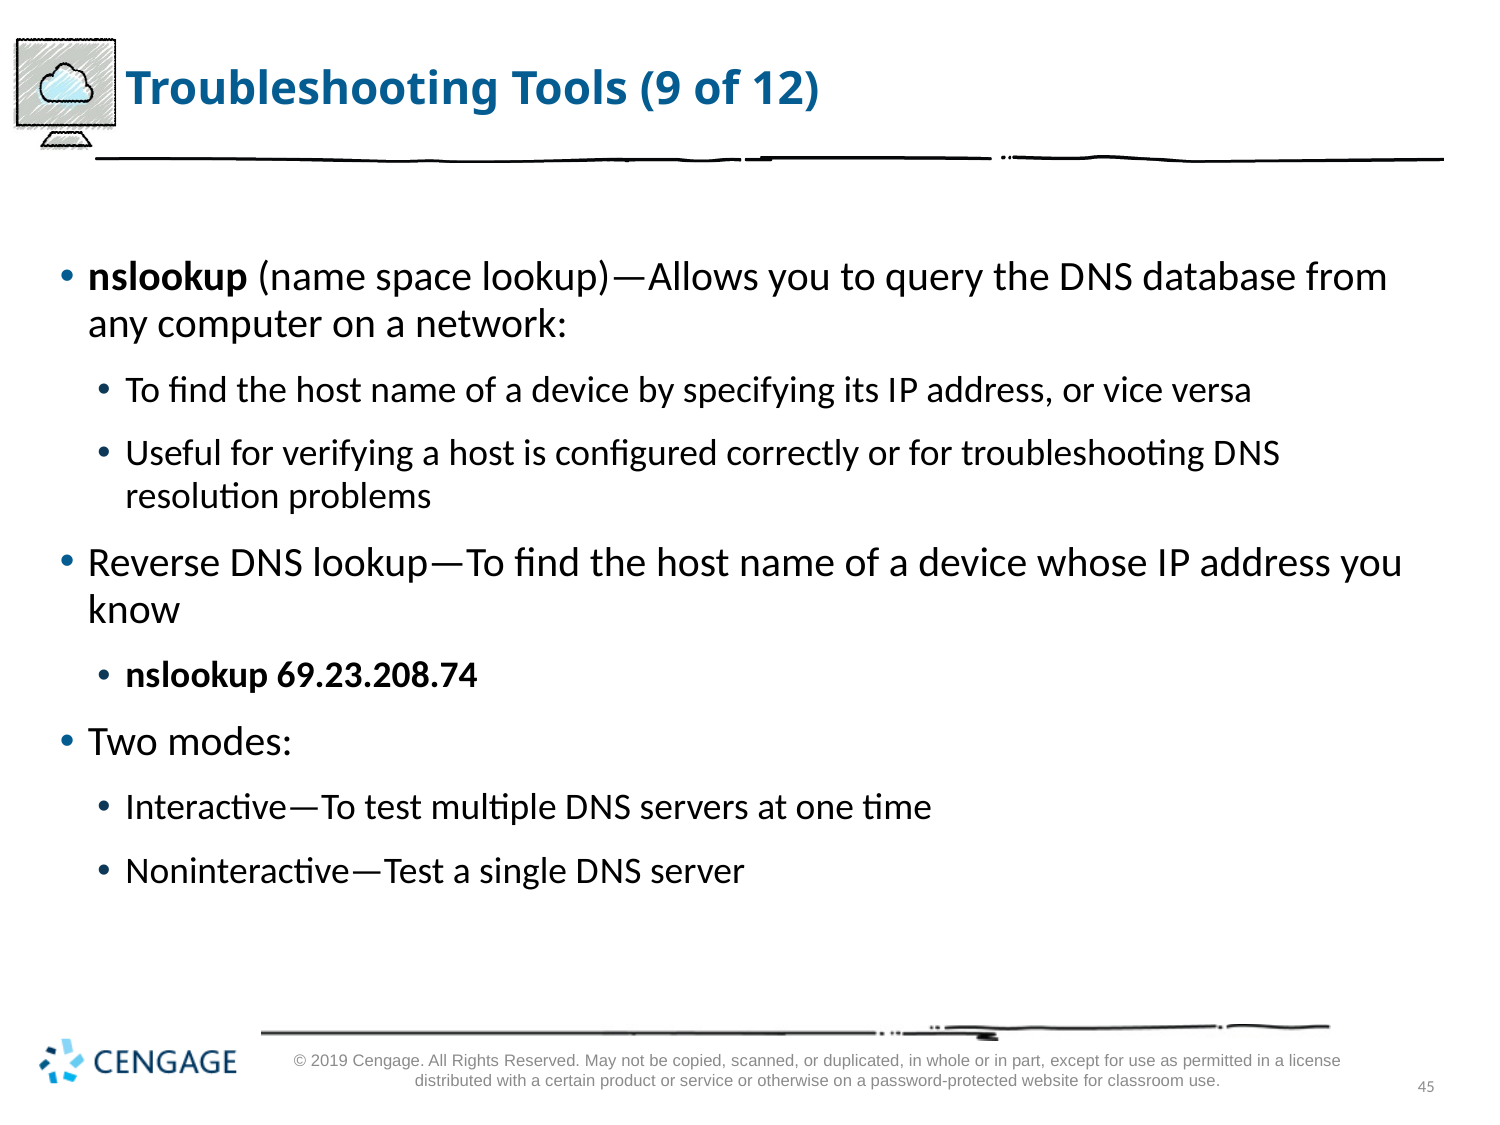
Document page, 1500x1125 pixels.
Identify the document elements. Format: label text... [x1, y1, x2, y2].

picture [13, 36, 117, 151]
picture [261, 1024, 1331, 1041]
picture [95, 155, 1444, 163]
picture [19, 1025, 249, 1096]
list n s lookup (name space lookup)—Allows you to query the D N S database from any computer on a network: To find the host name of a device by specifying its I P address, or vice versa Useful for verifying a host is configured correctly or for troubleshooting D N S resolution problems Reverse D N S lookup—To find the host name of a device whose I P address you know ns lookup 69.23.208.74 Two modes: Interactive—To test multiple D N S servers at one time Noninteractive—Test a single D N S server [59, 252, 1441, 899]
footer © 2019 Cengage. All Rights Reserved. May not be copied, scanned, or duplicated, in whole or in part, except for use as permitted in a license distributed with a certain product or service or otherwise on a password-protected website for classroom use. [262, 1050, 1375, 1091]
title Troubleshooting Tools (9 of 12) [125, 66, 1442, 116]
